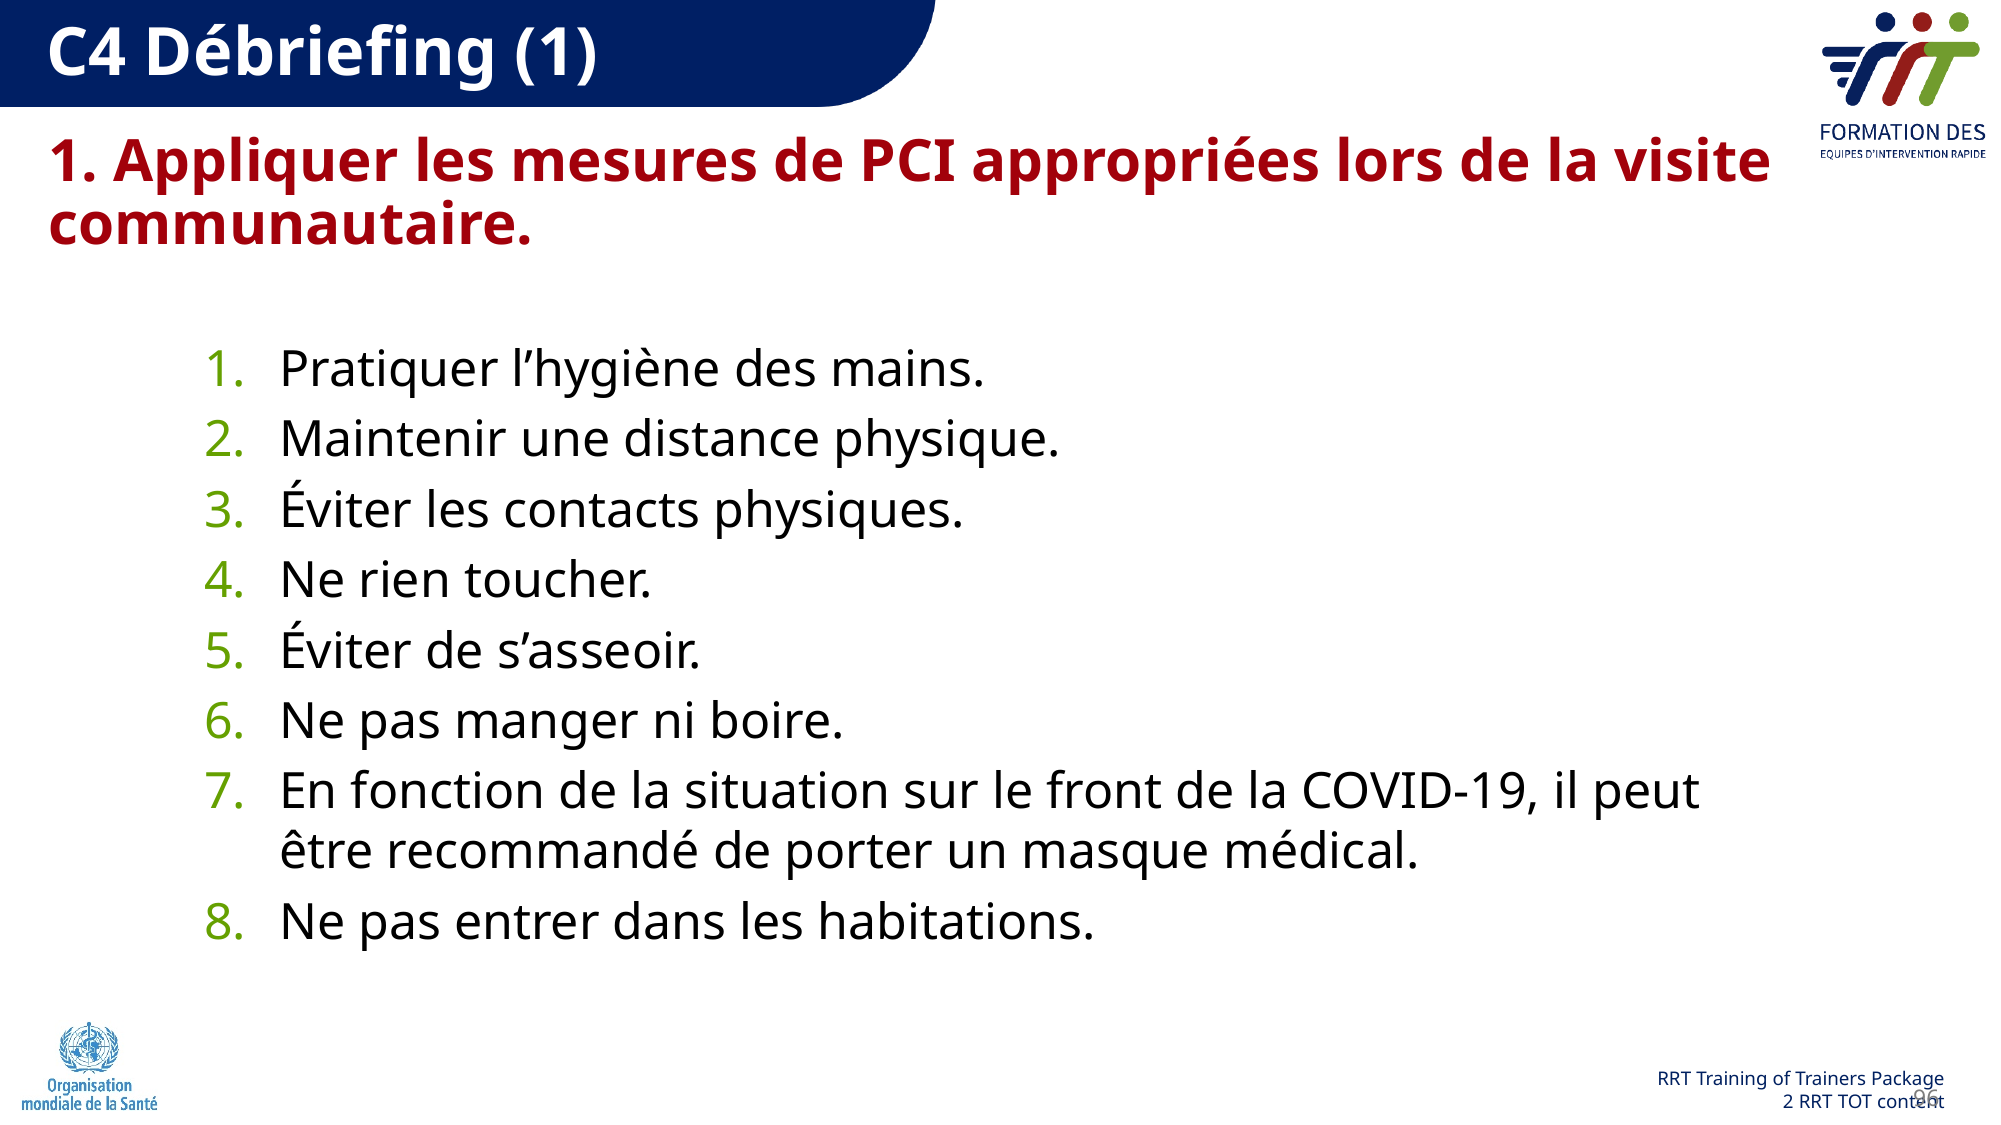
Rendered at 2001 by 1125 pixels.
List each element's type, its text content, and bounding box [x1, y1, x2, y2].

text_box 1. Appliquer les mesures de PCI appropriées lors de la visite communautaire. [41, 123, 1904, 265]
picture [1820, 11, 1986, 160]
text_box C4 Débriefing (1) [38, 9, 1514, 97]
text_box Pratiquer l’hygiène des mains. Maintenir une distance physique. Éviter les contacts physiques. Ne rien toucher. Éviter de s’asseoir. Ne pas manger ni boire. En fonction de la situation sur le front de la COVID-19, il peut être recommandé de porter un masque médical. Ne pas entrer dans les habitations. [196, 329, 1798, 957]
picture [0, 0, 936, 107]
picture [20, 1020, 158, 1111]
